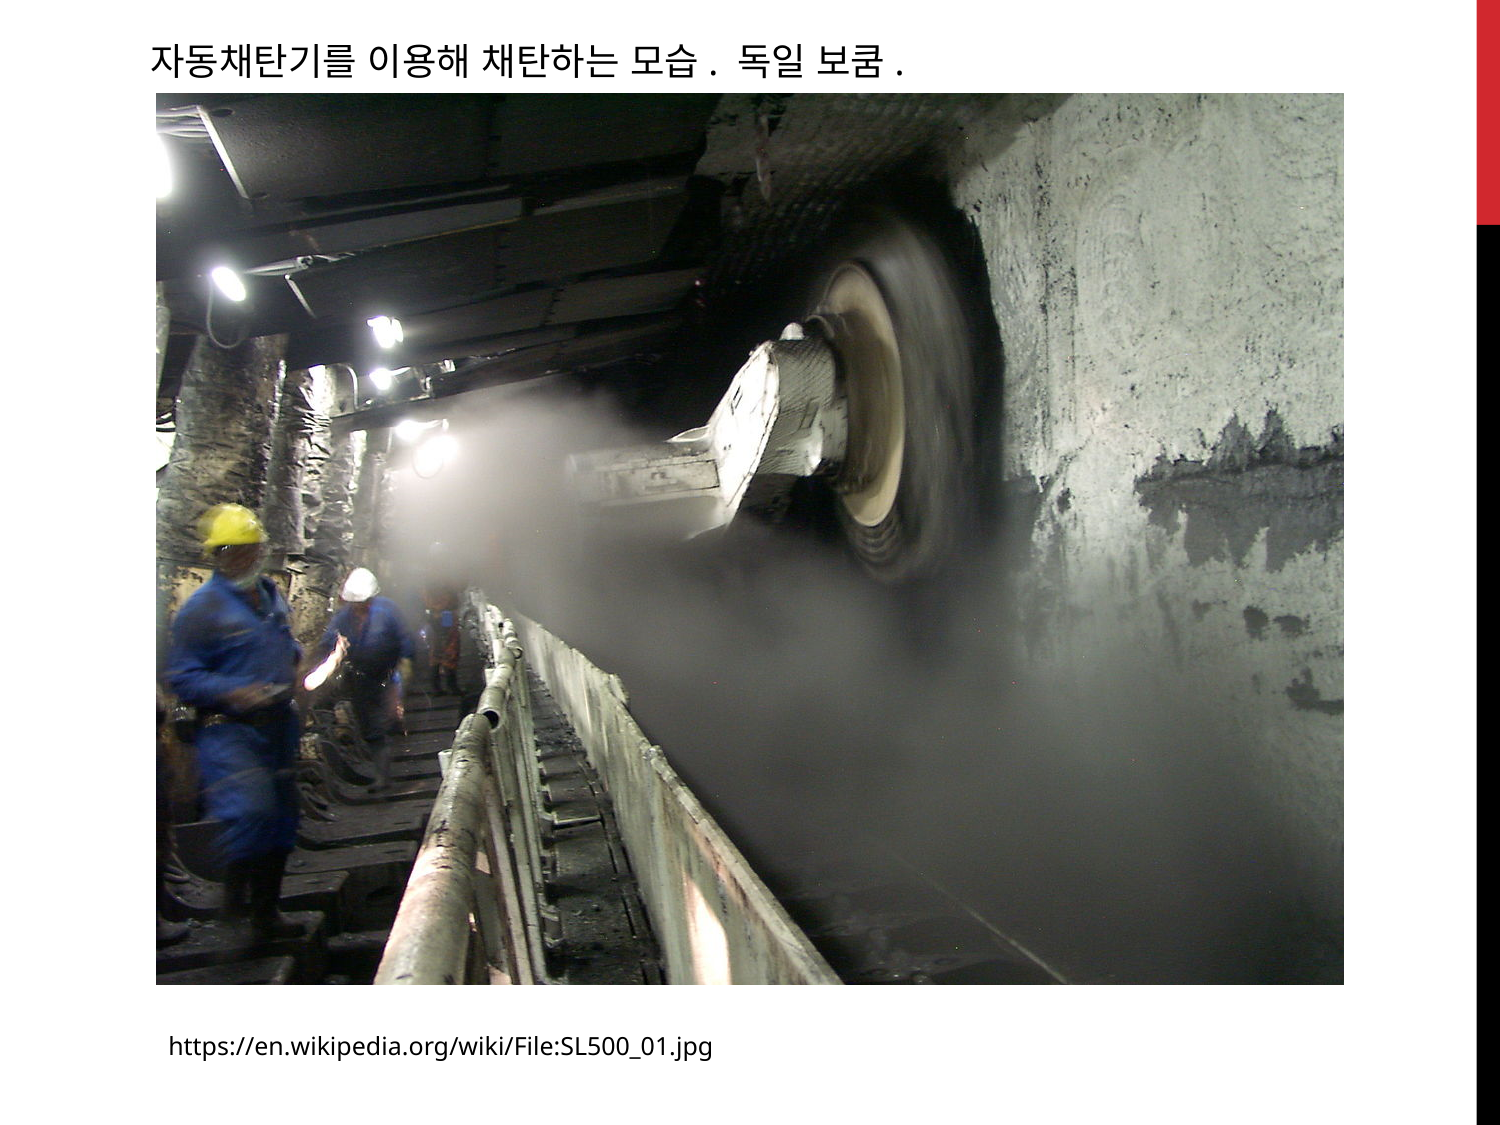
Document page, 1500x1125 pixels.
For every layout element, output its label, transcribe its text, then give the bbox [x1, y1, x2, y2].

text_box 자동채탄기를 이용해 채탄하는 모습. 독일 보쿰. [135, 30, 1235, 91]
text_box https://en.wikipedia.org/wiki/File:SL500_01.jpg [153, 1023, 904, 1068]
picture [155, 93, 1345, 985]
